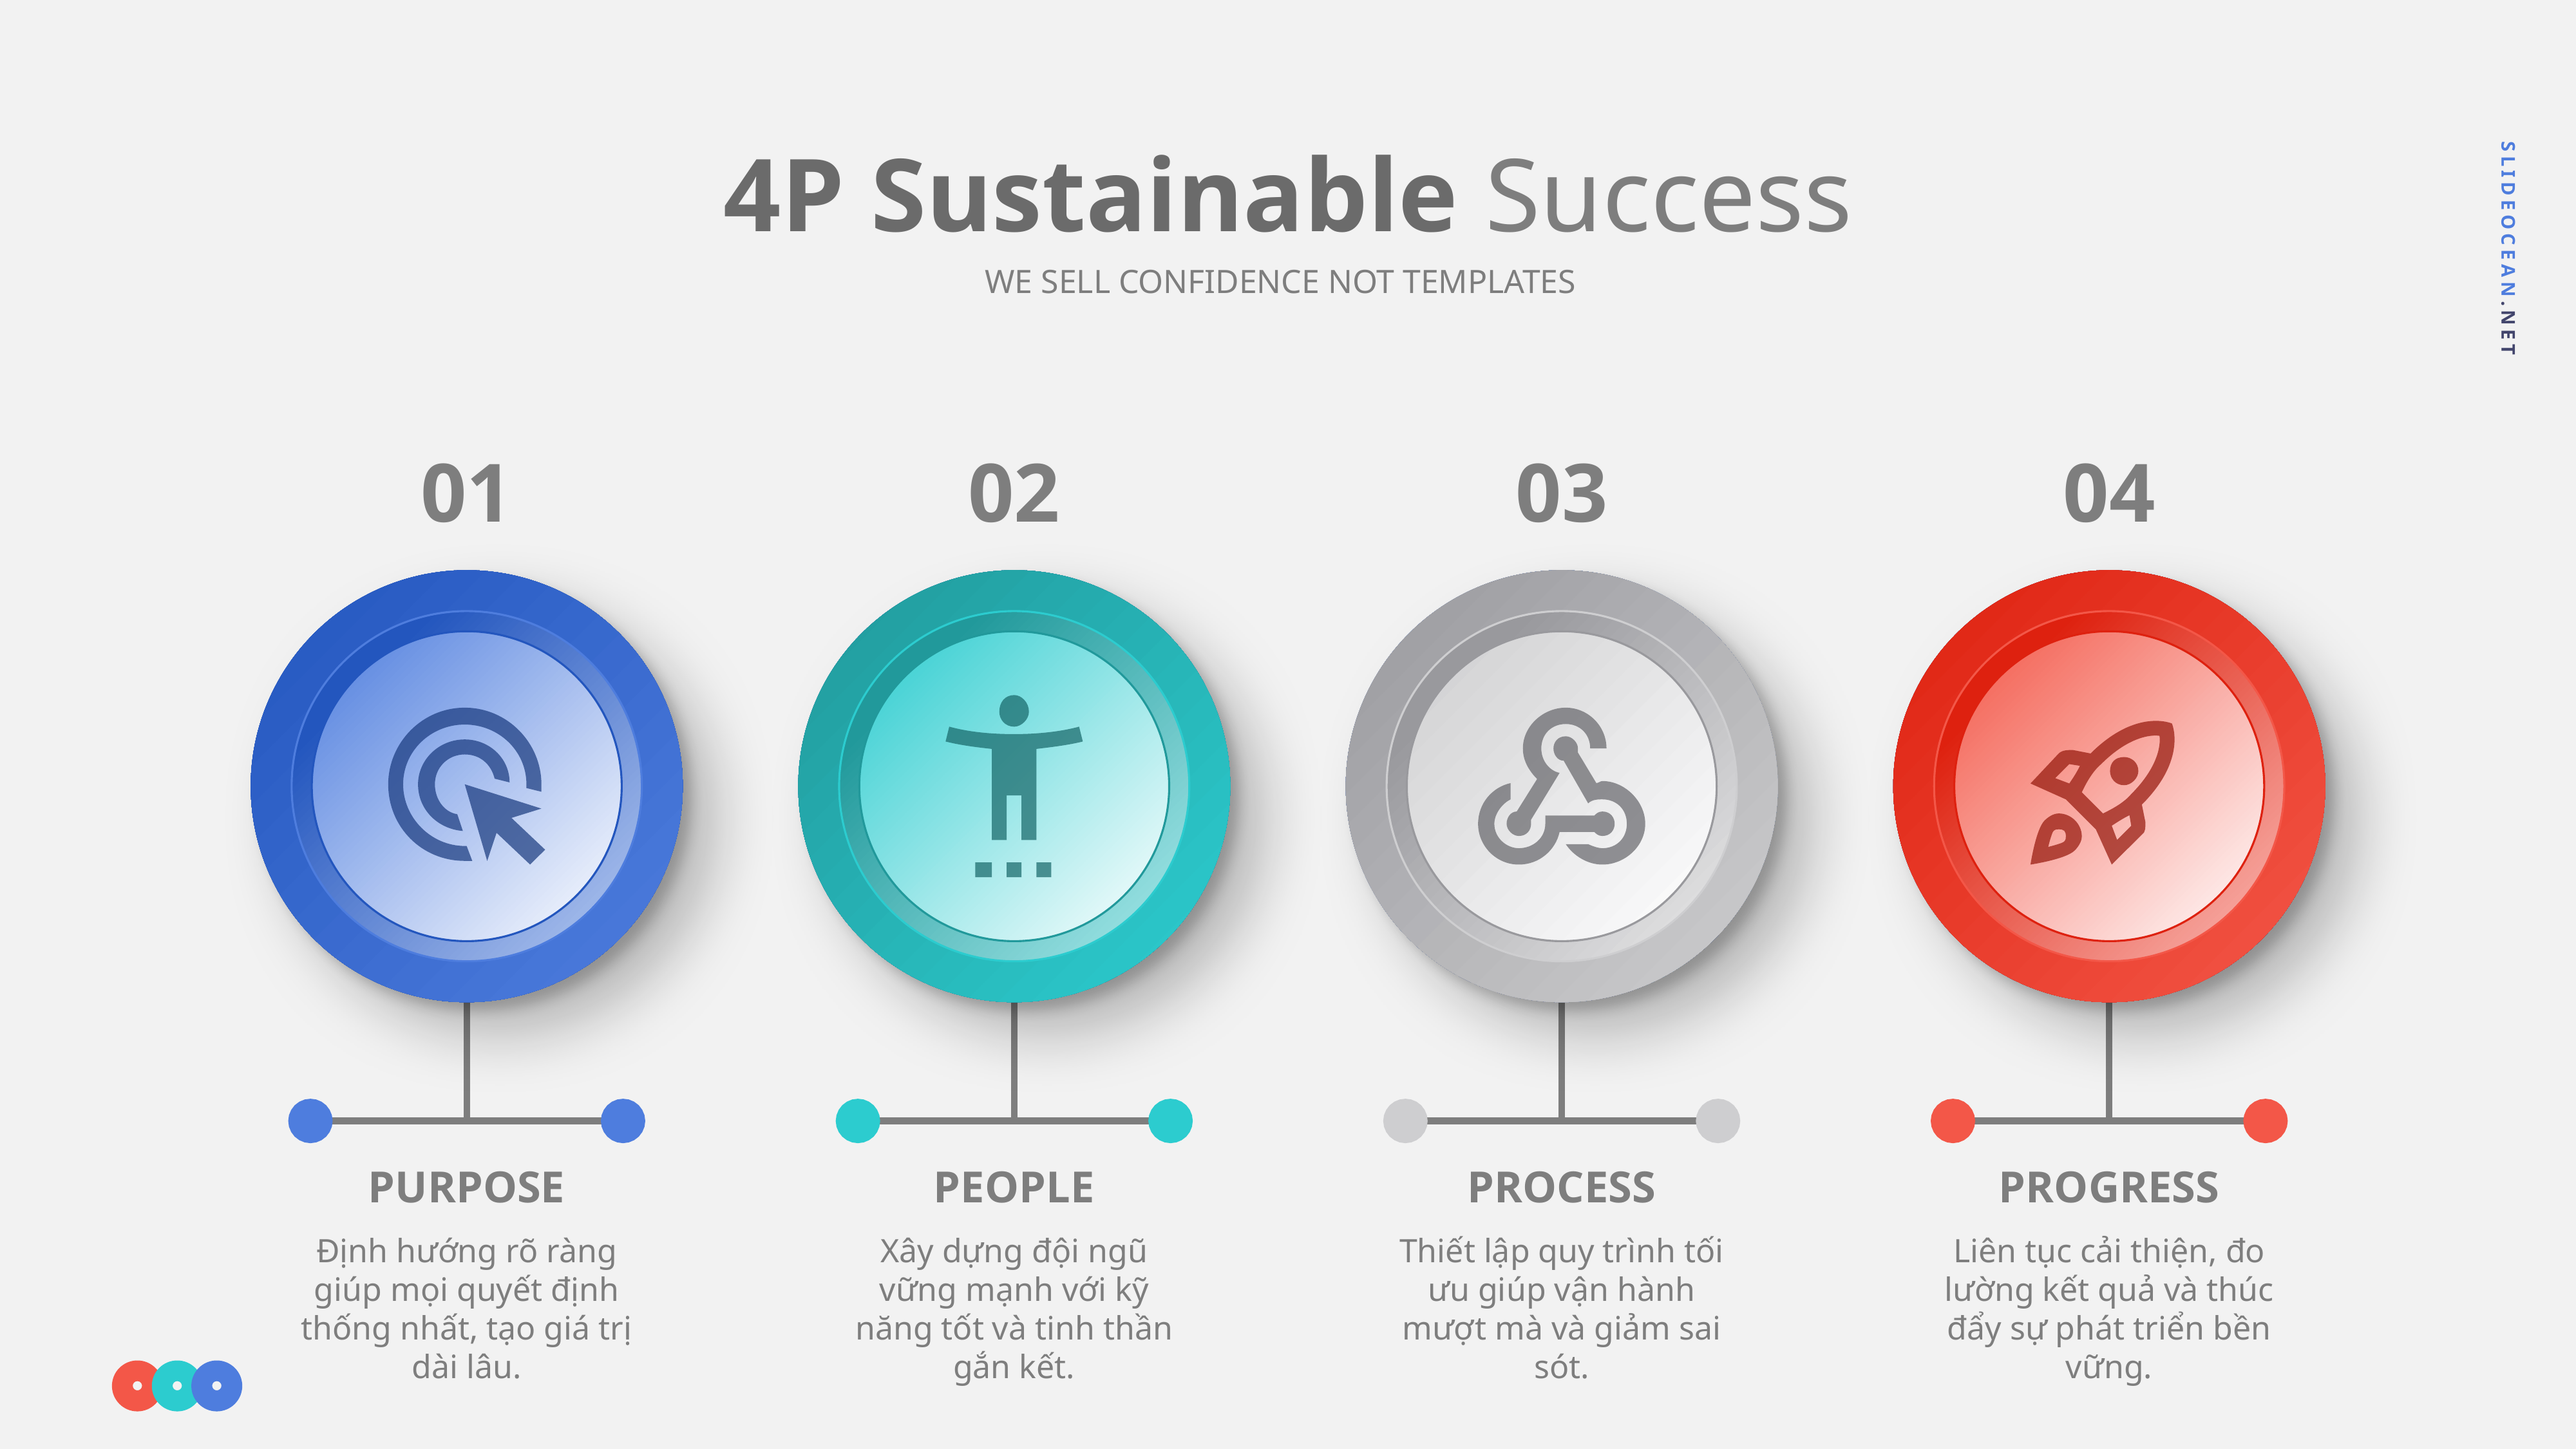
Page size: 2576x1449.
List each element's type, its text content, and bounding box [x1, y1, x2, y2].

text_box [838, 1154, 1190, 1353]
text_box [797, 569, 1231, 1003]
text_box 4P Sustainable Success [714, 126, 1862, 257]
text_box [291, 1154, 643, 1392]
text_box 04 [1934, 437, 2285, 544]
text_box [1393, 1003, 1731, 1133]
text_box 03 [1387, 437, 1737, 544]
text_box WE SELL CONFIDENCE NOT TEMPLATES [975, 256, 1586, 305]
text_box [1893, 569, 2326, 1003]
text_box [845, 1003, 1183, 1133]
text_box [298, 1003, 636, 1133]
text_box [1386, 1154, 1738, 1392]
text_box 01 [291, 437, 642, 544]
text_box 02 [838, 437, 1189, 544]
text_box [1345, 569, 1778, 1003]
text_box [1933, 1154, 2285, 1392]
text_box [1940, 1003, 2278, 1133]
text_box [250, 569, 683, 1003]
